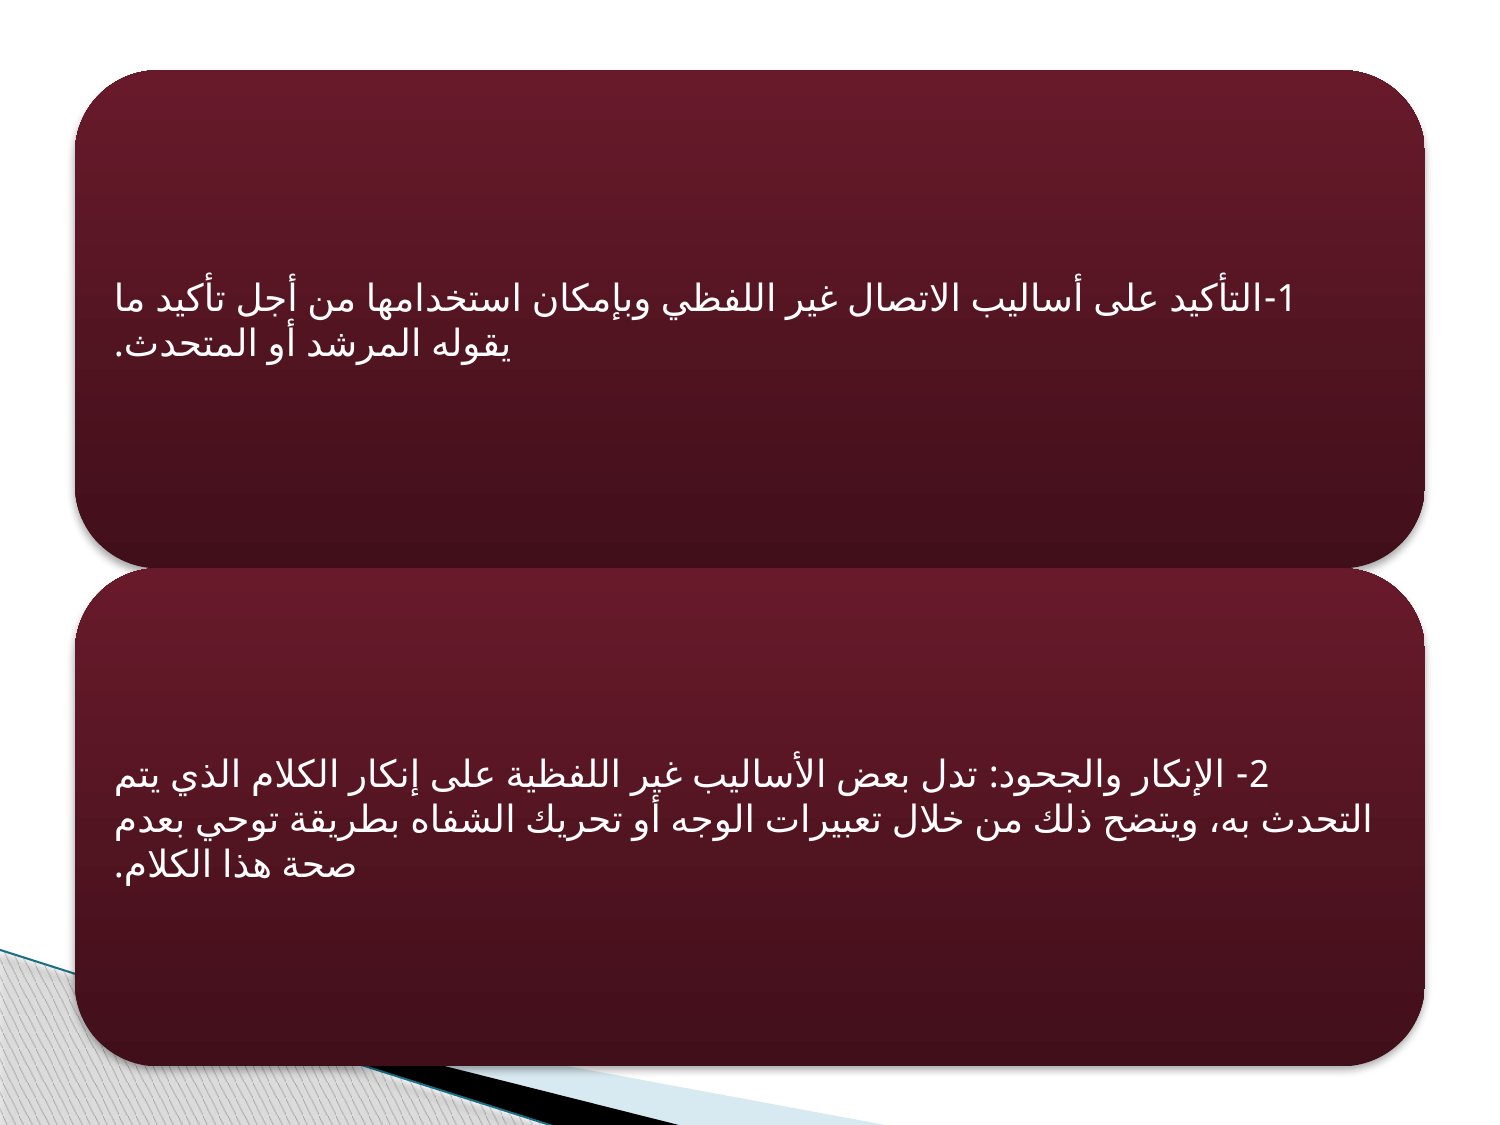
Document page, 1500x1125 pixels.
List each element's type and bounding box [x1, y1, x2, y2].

list [74, 70, 1426, 1067]
